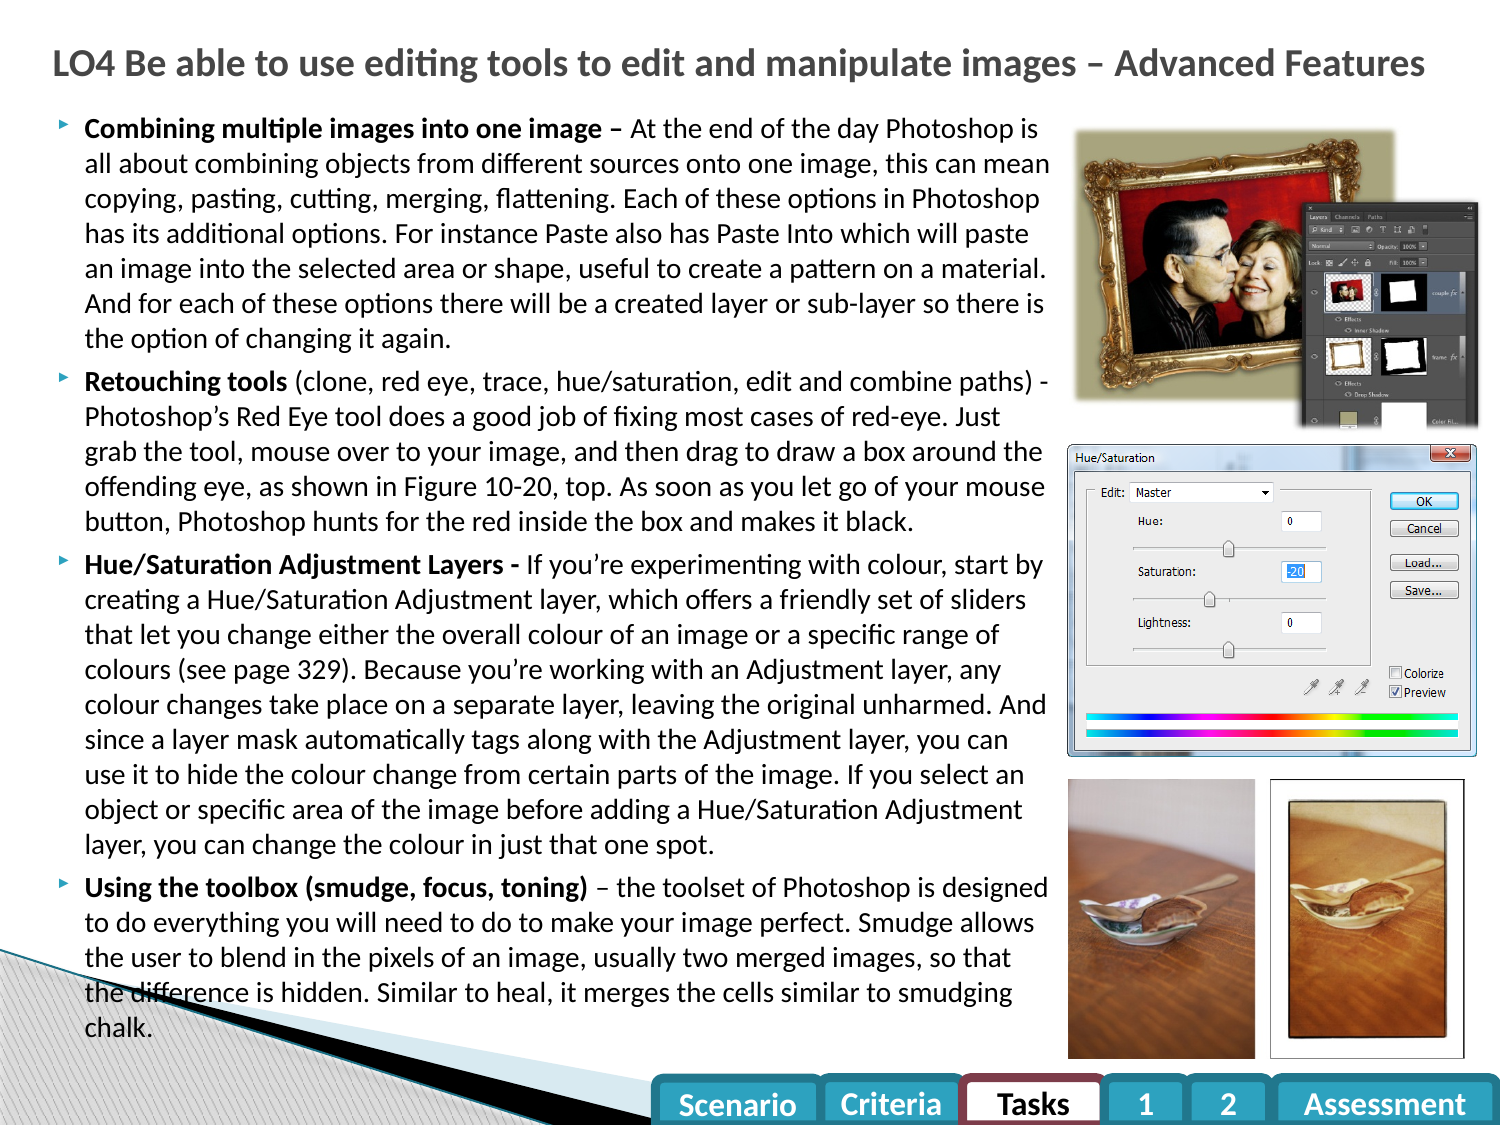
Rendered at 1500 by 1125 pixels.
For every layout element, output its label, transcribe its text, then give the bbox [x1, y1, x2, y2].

picture [1066, 444, 1478, 758]
title LO4 Be able to use editing tools to edit and manipulate images – Advanced Features [37, 19, 1471, 102]
picture [1068, 779, 1465, 1059]
picture [1069, 124, 1483, 433]
list Combining multiple images into one image – At the end of the day Photoshop is all about combining objects from different sources onto one image, this can mean copying, pasting, cutting, merging, flattening. Each of these options in Photoshop has its additional options. For instance Paste also has Paste Into which will paste an image into the selected area or shape, useful to create a pattern on a material. And for each of these options there will be a created layer or sub-layer so there is the option of changing it again. Retouching tools (clone, red eye, trace, hue/saturation, edit and combine paths) - Photoshop’s Red Eye tool does a good job of fixing most cases of red-eye. Just grab the tool, mouse over to your image, and then drag to draw a box around the offending eye, as shown in Figure 10-20, top. As soon as you let go of your mouse button, Photoshop hunts for the red inside the box and makes it black. Hue/Saturation Adjustment Layers - If you’re experimenting with colour, start by creating a Hue/Saturation Adjustment layer, which offers a friendly set of sliders that let you change either the overall colour of an image or a specific range of colours (see page 329). Because you’re working with an Adjustment layer, any colour changes take place on a separate layer, leaving the original unharmed. And since a layer mask automatically tags along with the Adjustment layer, you can use it to hide the colour change from certain parts of the image. If you select an object or specific area of the image before adding a Hue/Saturation Adjustment layer, you can change the colour in just that one spot. Using the toolbox (smudge, focus, toning) – the toolset of Photoshop is designed to do everything you will need to do to make your image perfect. Smudge allows the user to blend in the pixels of an image, usually two merged images, so that the difference is hidden. Similar to heal, it merges the cells similar to smudging chalk. [41, 102, 1070, 1071]
